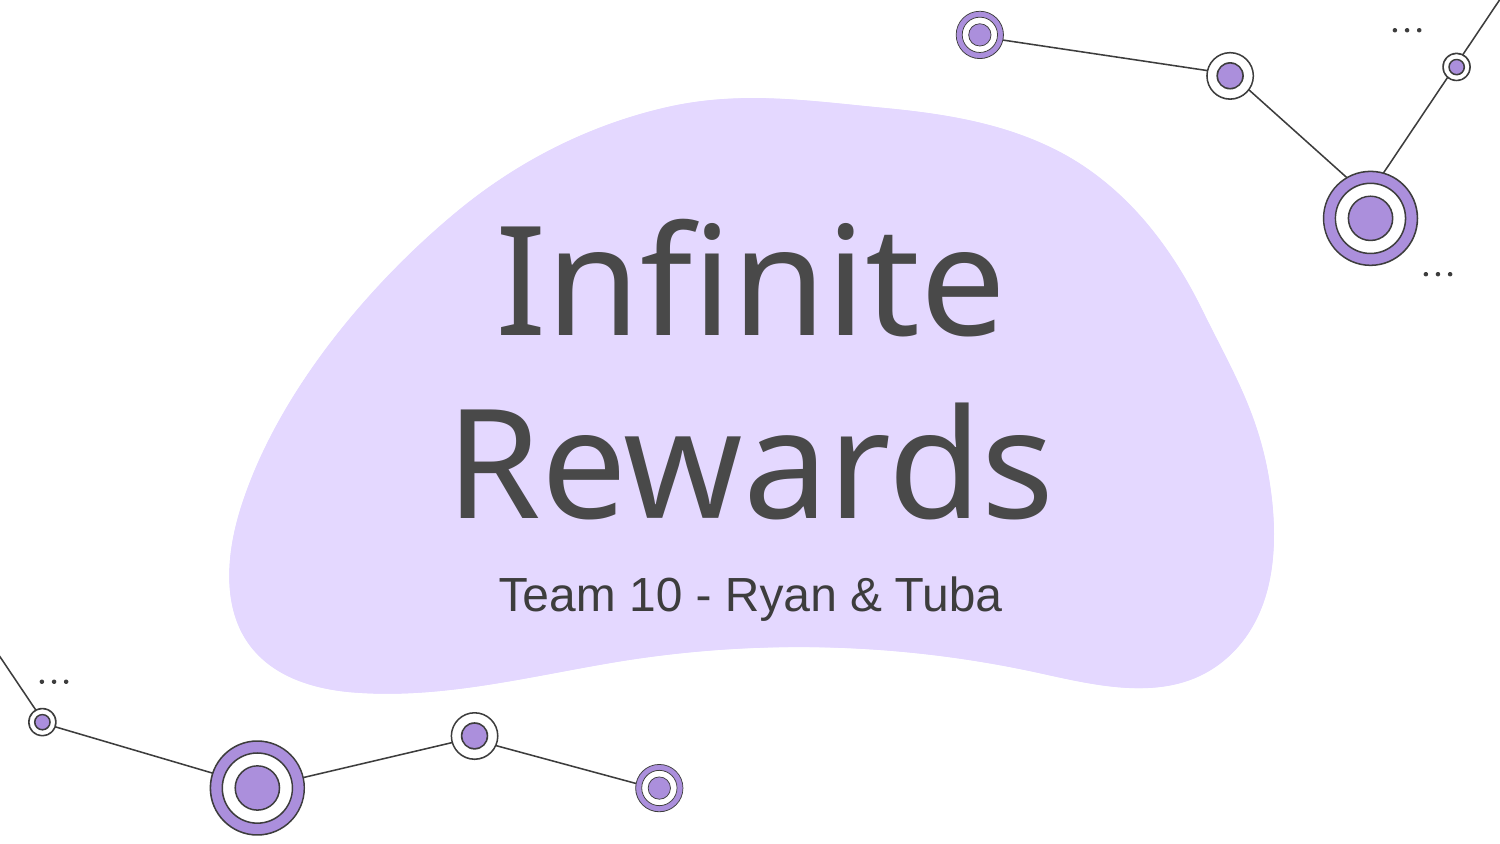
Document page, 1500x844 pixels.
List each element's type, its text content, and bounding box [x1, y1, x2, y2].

title Infinite Rewards [430, 288, 1071, 445]
subtitle Team 10 - Ryan & Tuba [483, 548, 1019, 624]
